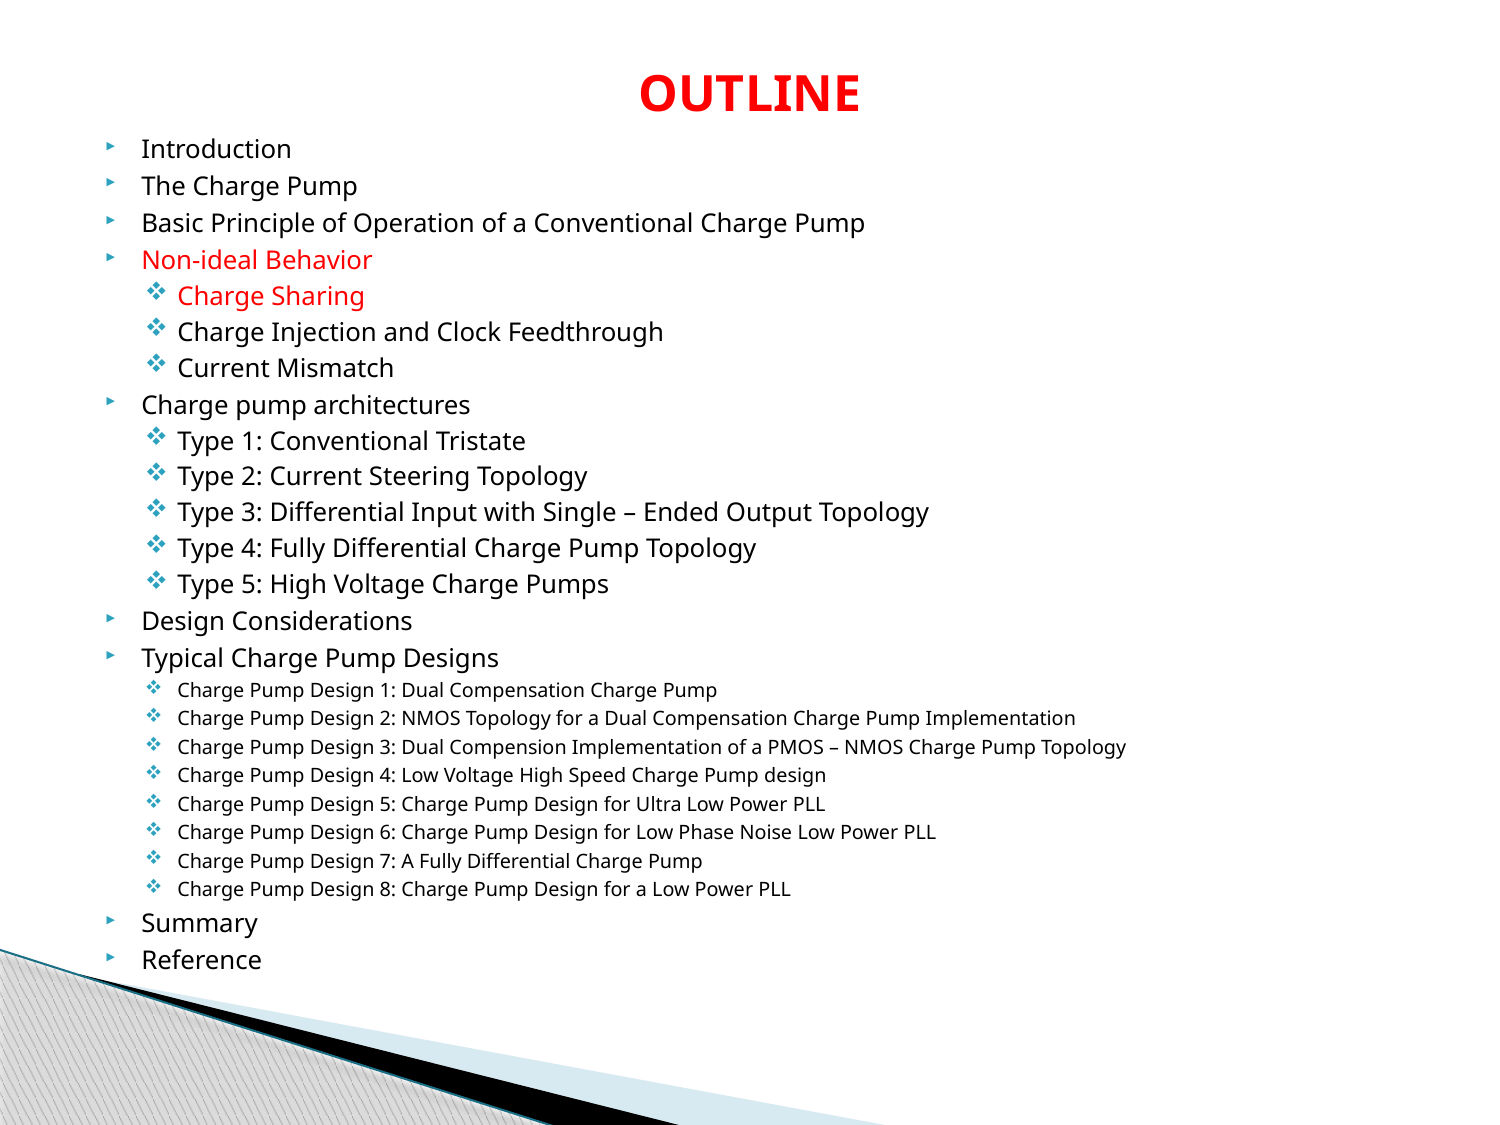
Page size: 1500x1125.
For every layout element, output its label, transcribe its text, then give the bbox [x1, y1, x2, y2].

title OUTLINE [75, 45, 1425, 138]
list Introduction The Charge Pump Basic Principle of Operation of a Conventional Charge Pump Non-ideal Behavior Charge Sharing Charge Injection and Clock Feedthrough Current Mismatch Charge pump architectures Type 1: Conventional Tristate Type 2: Current Steering Topology Type 3: Differential Input with Single – Ended Output Topology Type 4: Fully Differential Charge Pump Topology Type 5: High Voltage Charge Pumps Design Considerations Typical Charge Pump Designs Charge Pump Design 1: Dual Compensation Charge Pump Charge Pump Design 2: NMOS Topology for a Dual Compensation Charge Pump Implementation Charge Pump Design 3: Dual Compension Implementation of a PMOS – NMOS Charge Pump Topology Charge Pump Design 4: Low Voltage High Speed Charge Pump design Charge Pump Design 5: Charge Pump Design for Ultra Low Power PLL Charge Pump Design 6: Charge Pump Design for Low Phase Noise Low Power PLL Charge Pump Design 7: A Fully Differential Charge Pump Charge Pump Design 8: Charge Pump Design for a Low Power PLL Summary Reference [75, 138, 1425, 986]
